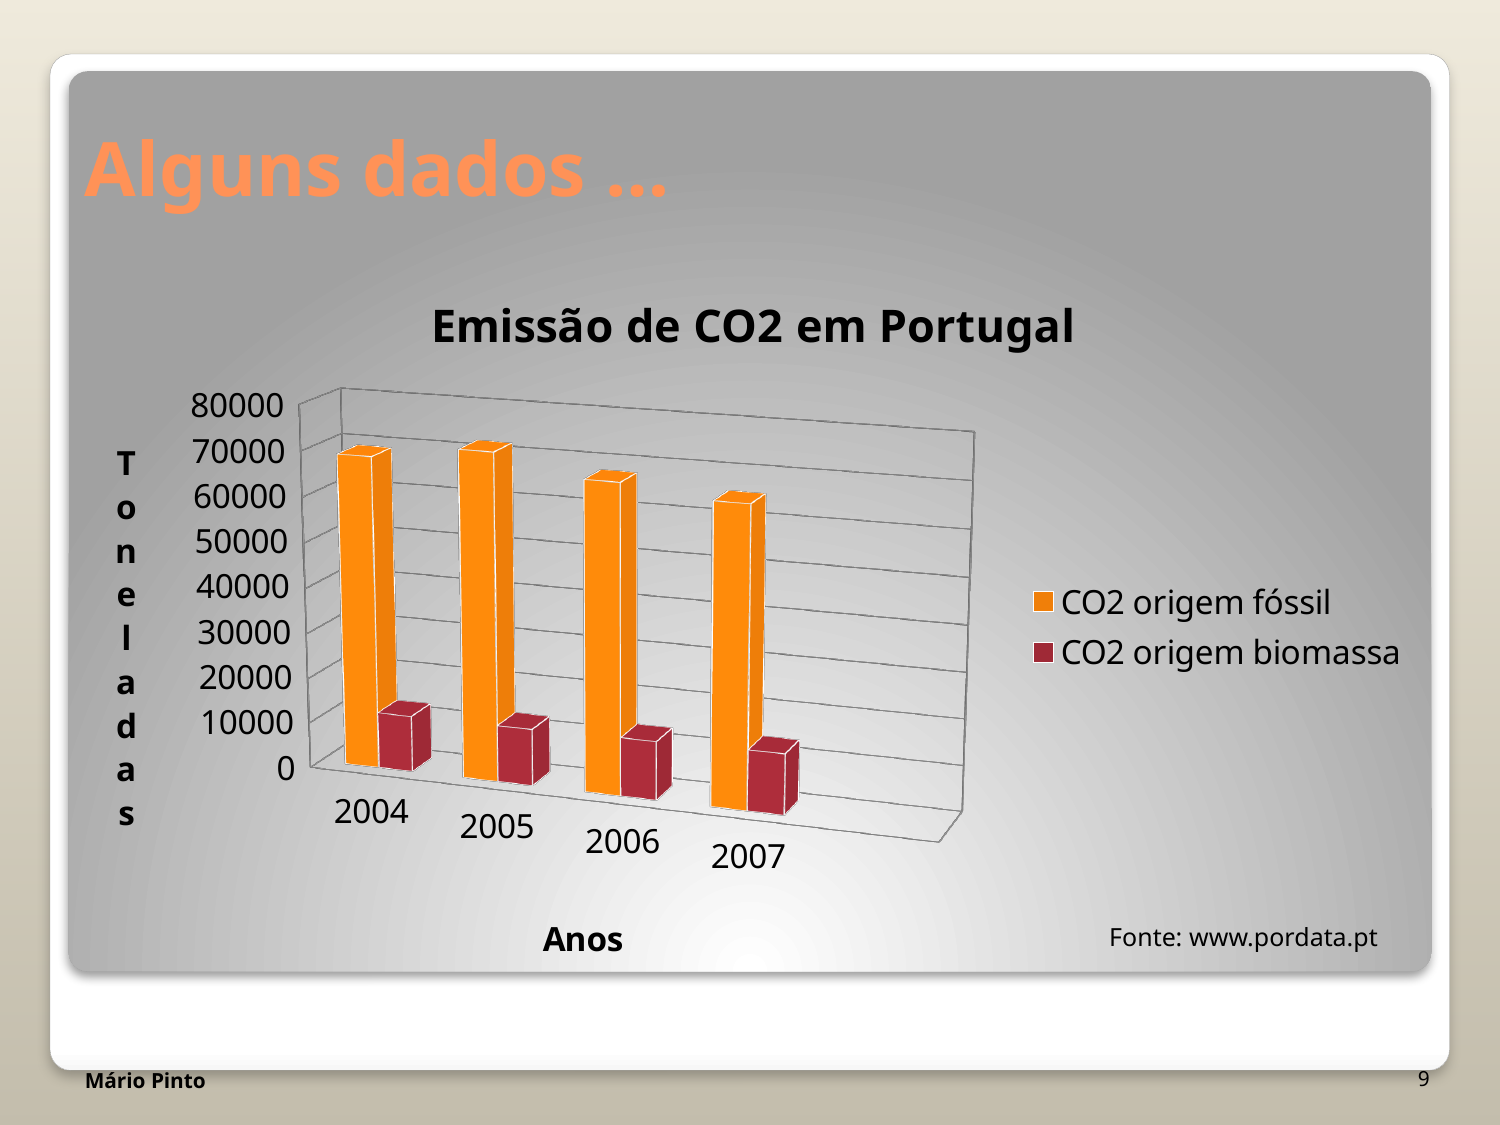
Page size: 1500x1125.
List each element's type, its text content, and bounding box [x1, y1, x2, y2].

slide_number 9 [1369, 1041, 1445, 1102]
chart [82, 257, 1426, 997]
title Alguns dados … [70, 46, 1413, 220]
footer Mário Pinto [70, 1042, 446, 1103]
